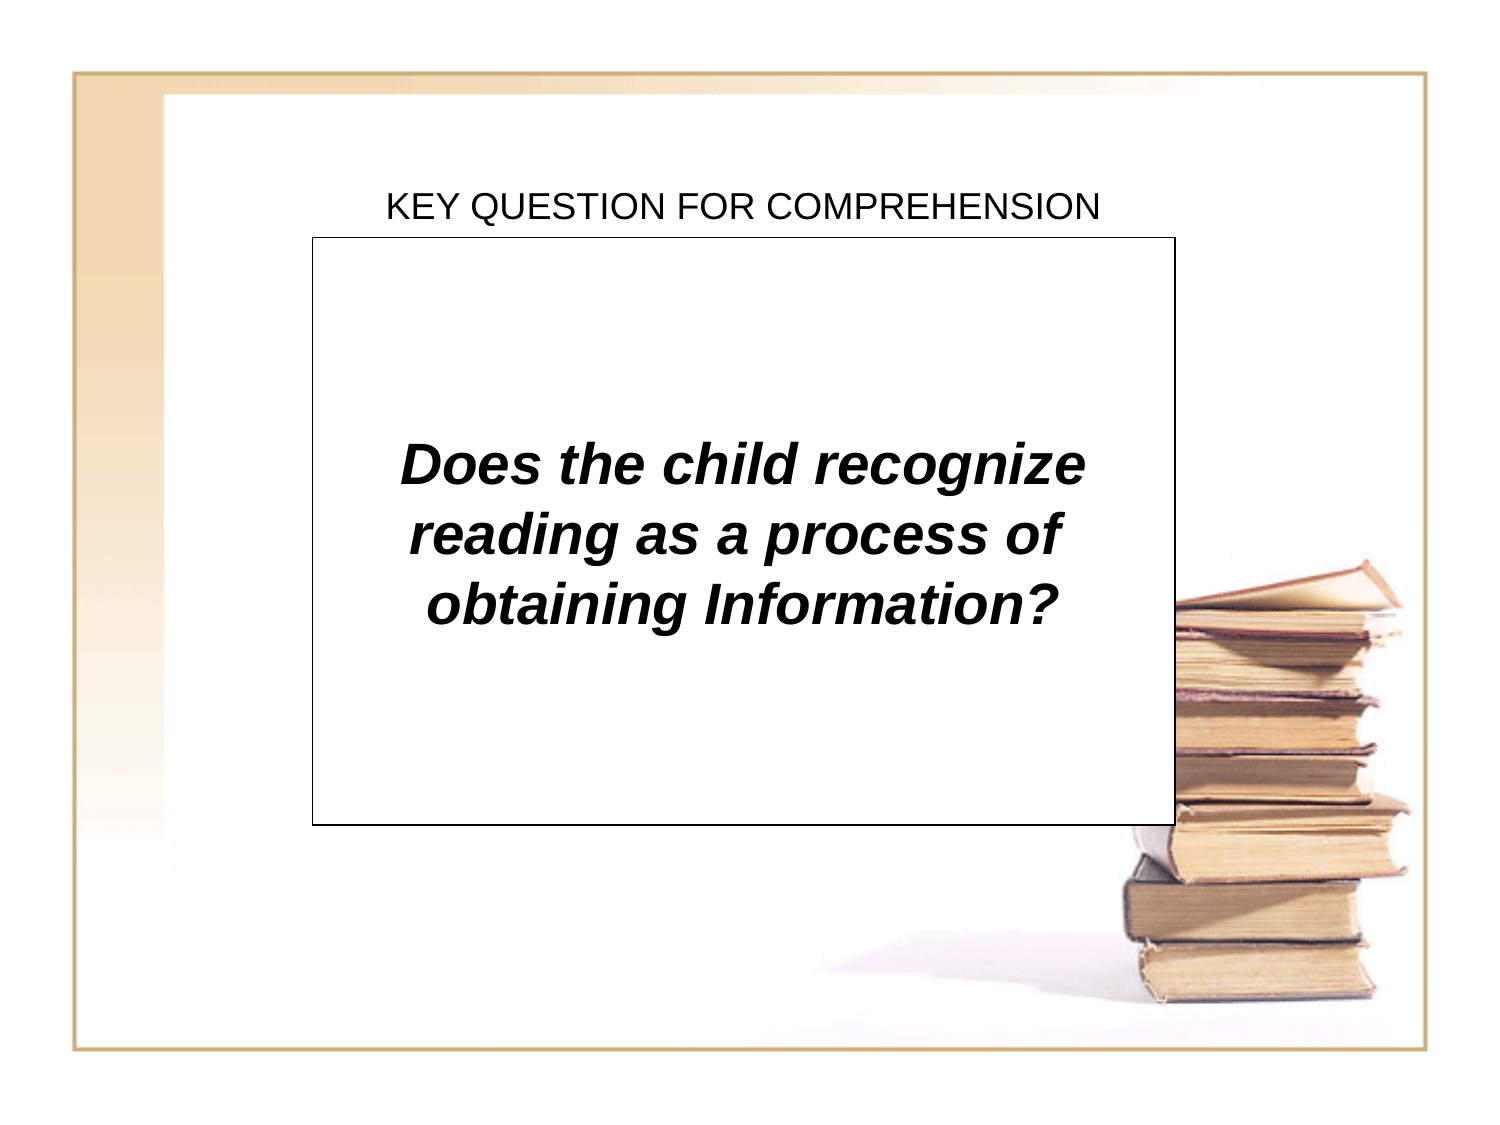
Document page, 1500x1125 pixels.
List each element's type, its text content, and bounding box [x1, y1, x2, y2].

text_box Does the child recognize reading as a process of obtaining Information? [312, 237, 1175, 825]
picture [0, 0, 1500, 1125]
text_box KEY QUESTION FOR COMPREHENSION [362, 174, 1125, 235]
